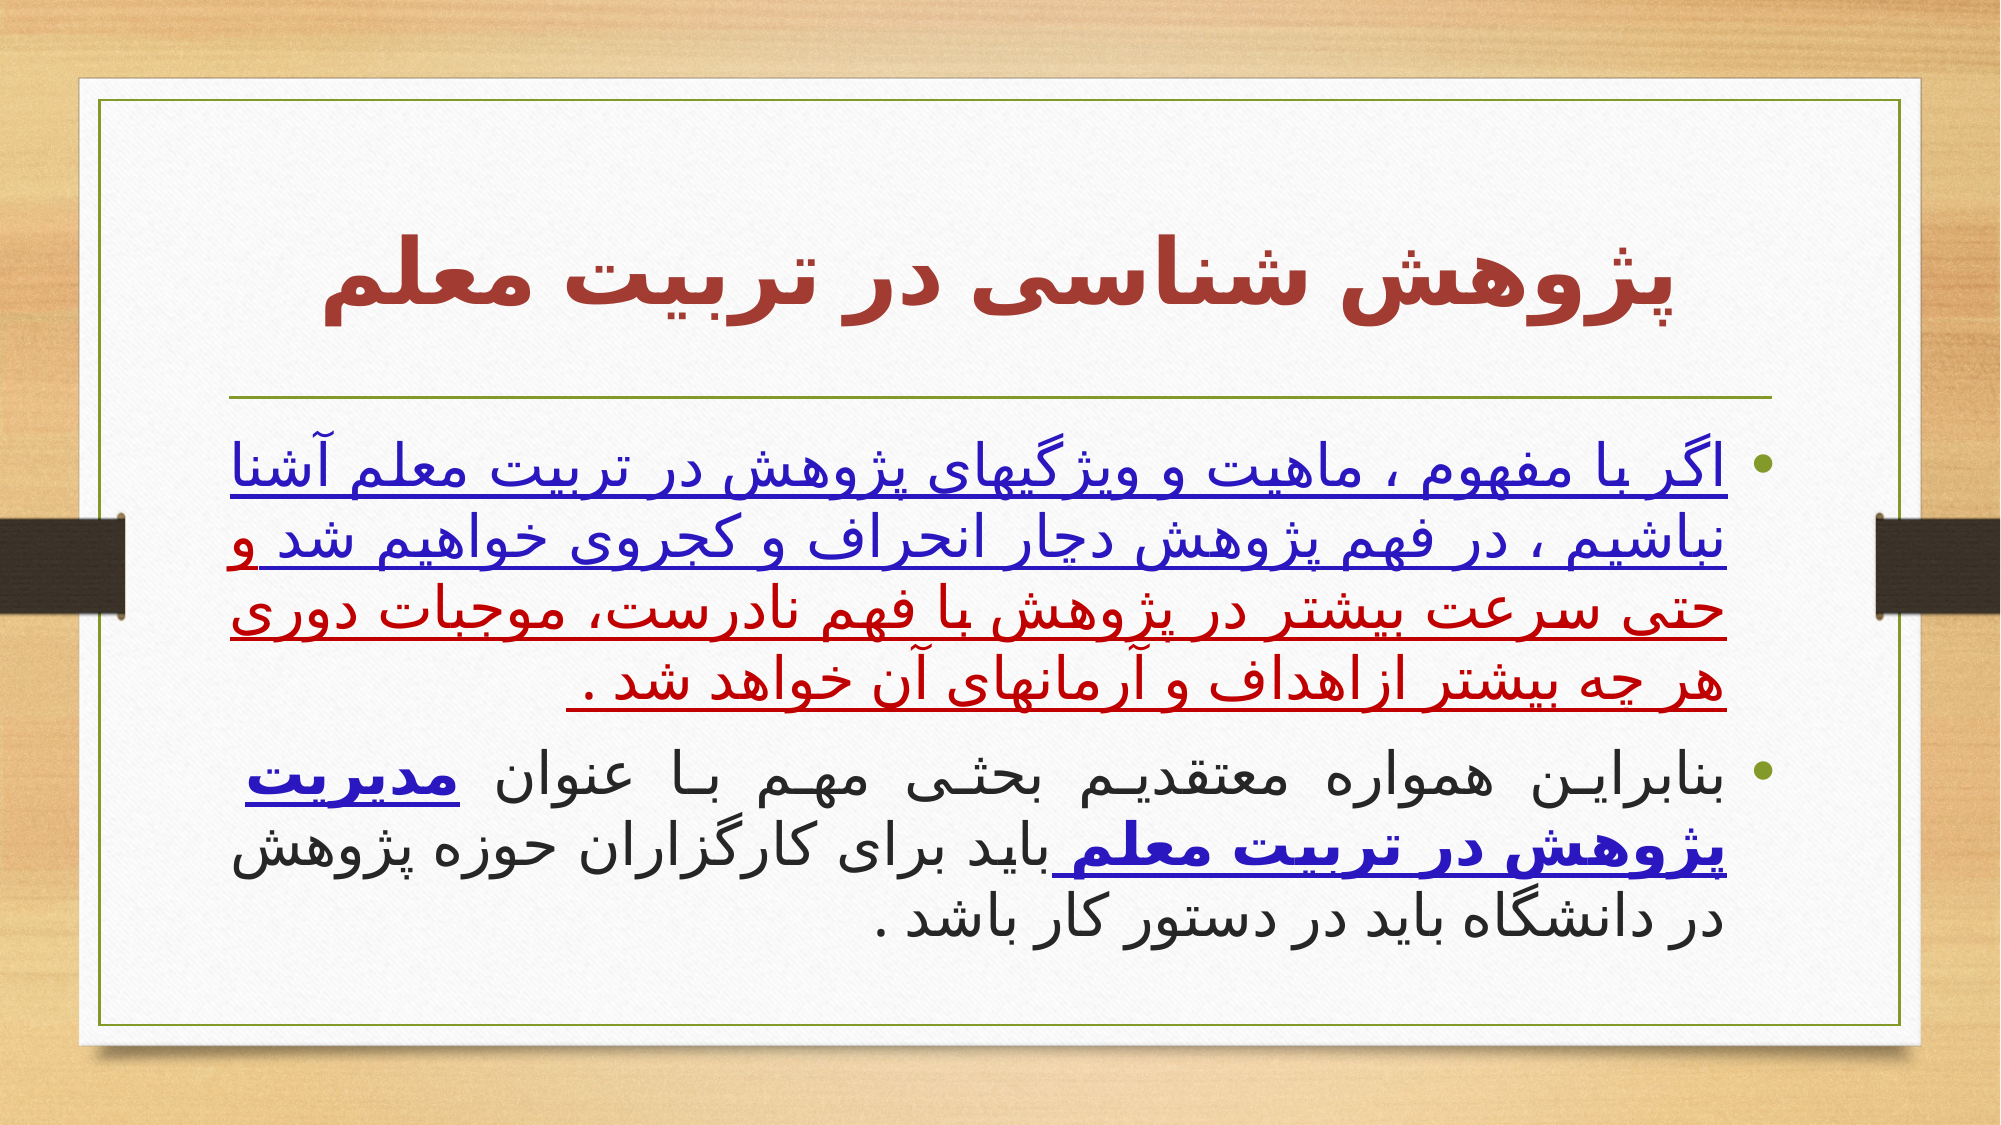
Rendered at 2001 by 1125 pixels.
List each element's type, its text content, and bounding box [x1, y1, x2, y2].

picture [0, 0, 2001, 1125]
title پژوهش شناسی در تربیت معلم [212, 161, 1788, 375]
list اگر با مفهوم ، ماهیت و ویژگیهای پژوهش در تربیت معلم آشنا نباشیم ، در فهم پژوهش دچار انحراف و کجروی خواهیم شد و حتی سرعت بیشتر در پژوهش با فهم نادرست، موجبات دوری هر چه بیشتر ازاهداف و آرمانهای آن خواهد شد . بنابراین همواره معتقدیم بحثی مهم با عنوان مدیریت پژوهش در تربیت معلم باید برای کارگزاران حوزه پژوهش در دانشگاه باید در دستور کار باشد . [212, 419, 1788, 964]
